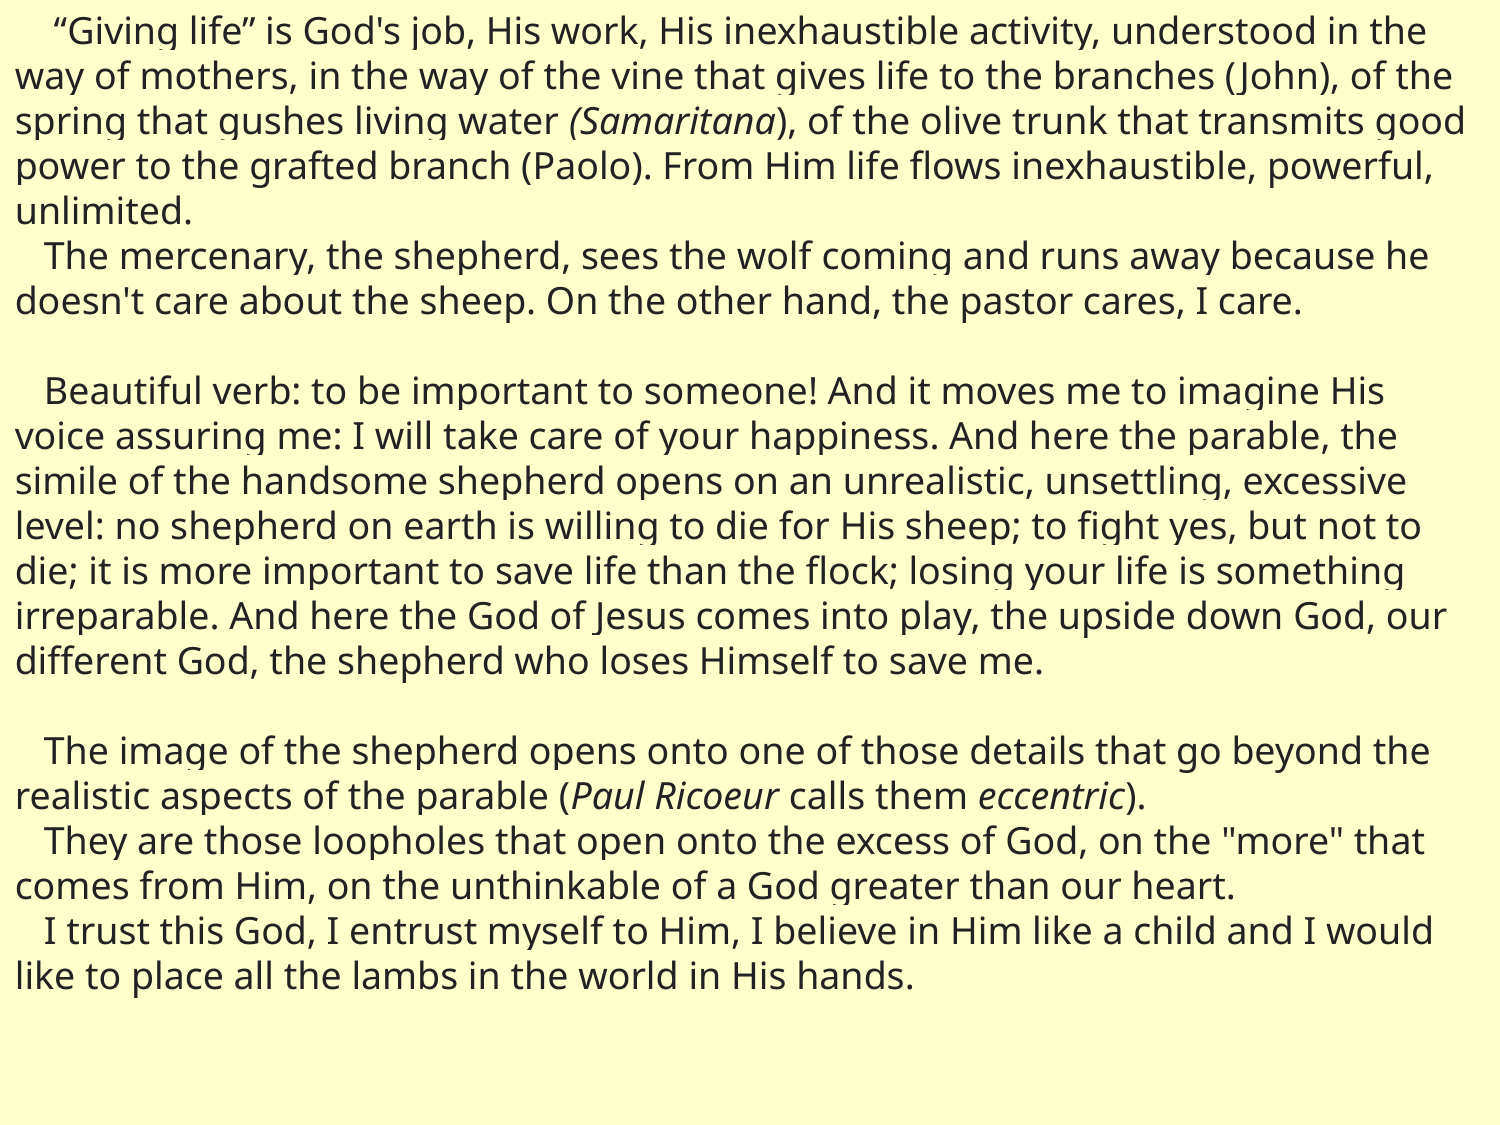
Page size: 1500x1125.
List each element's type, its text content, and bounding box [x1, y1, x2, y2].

text_box “Giving life” is God's job, His work, His inexhaustible activity, understood in the way of mothers, in the way of the vine that gives life to the branches (John), of the spring that gushes living water (Samaritana), of the olive trunk that transmits good power to the grafted branch (Paolo). From Him life flows inexhaustible, powerful, unlimited. The mercenary, the shepherd, sees the wolf coming and runs away because he doesn't care about the sheep. On the other hand, the pastor cares, I care. Beautiful verb: to be important to someone! And it moves me to imagine His voice assuring me: I will take care of your happiness. And here the parable, the simile of the handsome shepherd opens on an unrealistic, unsettling, excessive level: no shepherd on earth is willing to die for His sheep; to fight yes, but not to die; it is more important to save life than the flock; losing your life is something irreparable. And here the God of Jesus comes into play, the upside down God, our different God, the shepherd who loses Himself to save me. The image of the shepherd opens onto one of those details that go beyond the realistic aspects of the parable (Paul Ricoeur calls them eccentric). They are those loopholes that open onto the excess of God, on the "more" that comes from Him, on the unthinkable of a God greater than our heart. I trust this God, I entrust myself to Him, I believe in Him like a child and I would like to place all the lambs in the world in His hands. [0, 0, 1500, 1045]
